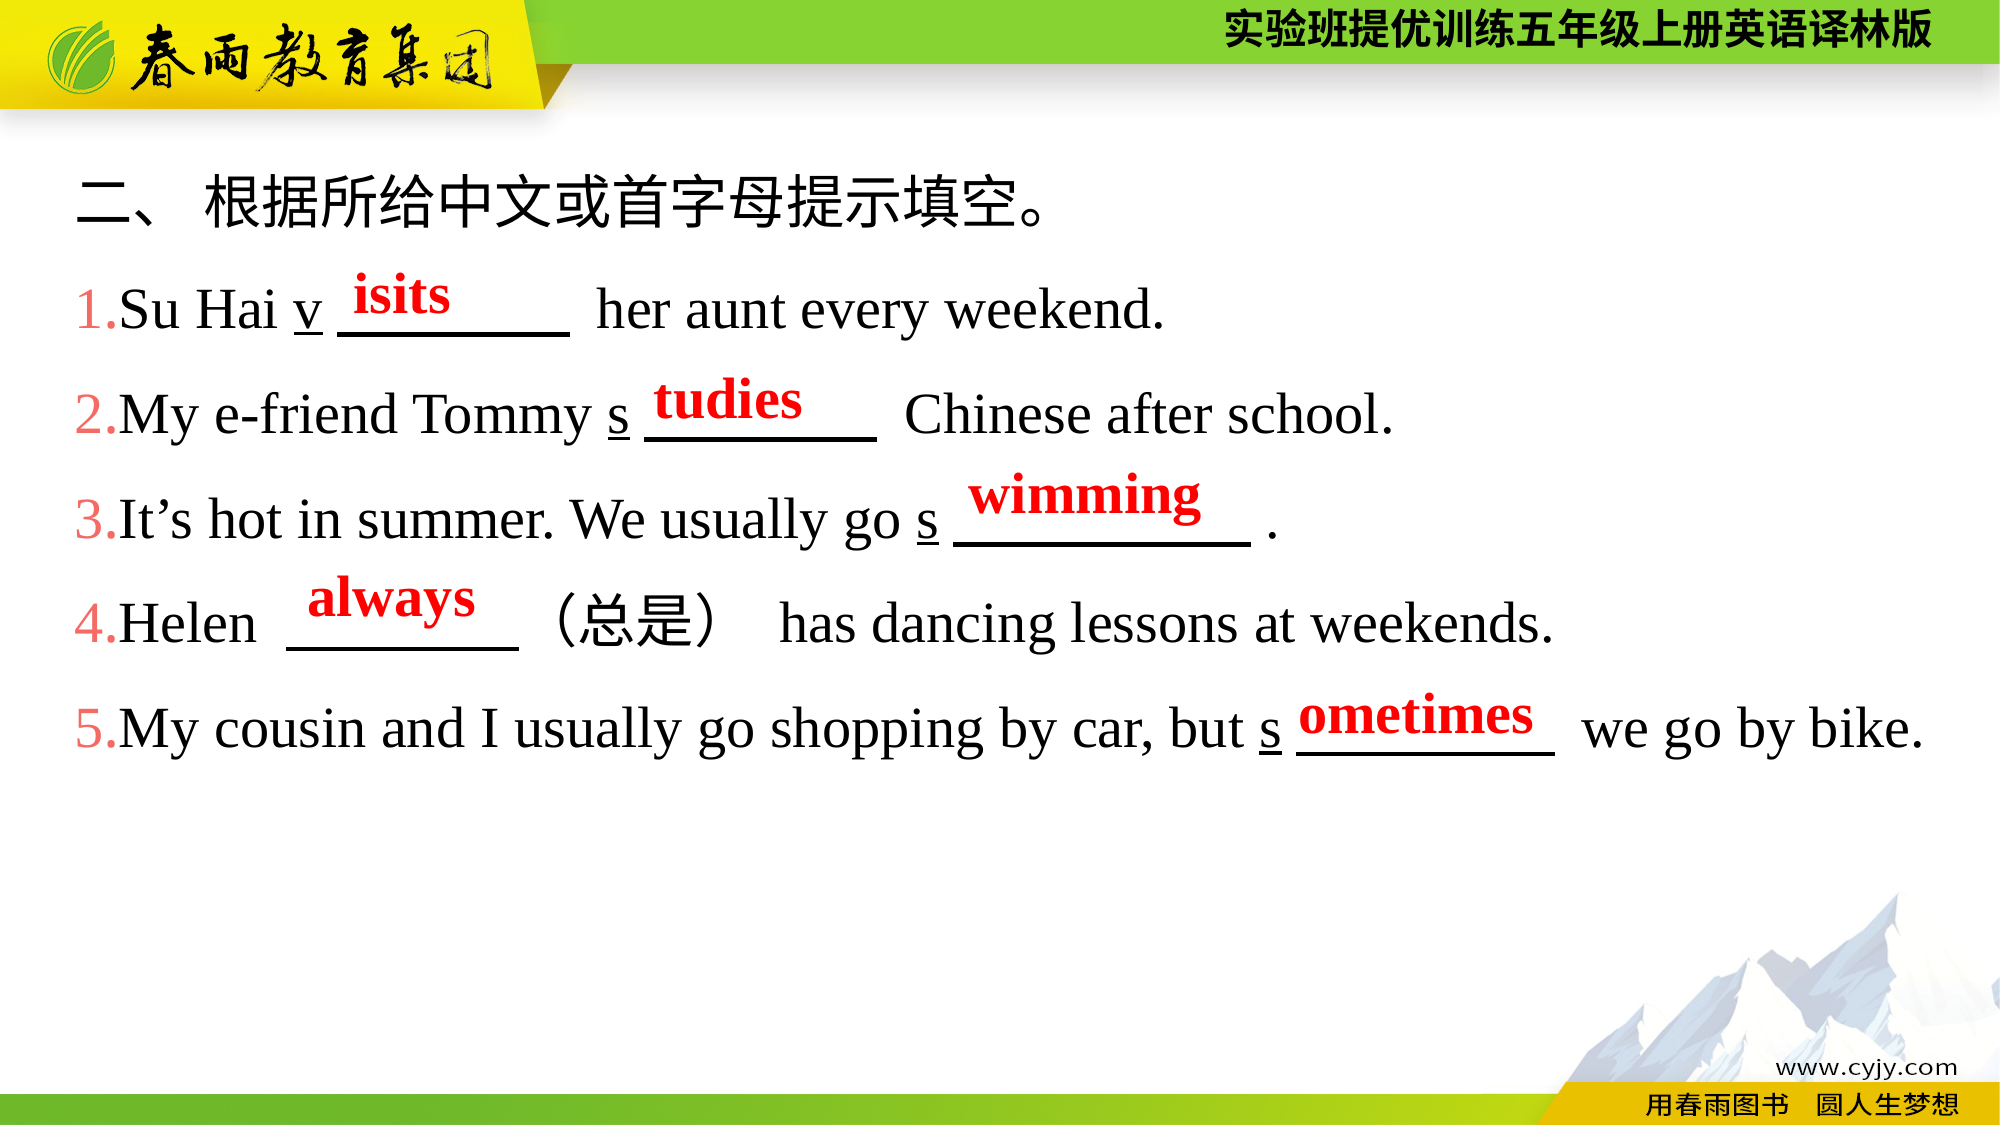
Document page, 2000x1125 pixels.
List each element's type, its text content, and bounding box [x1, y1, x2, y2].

text_box always [292, 550, 491, 636]
text_box tudies [638, 352, 818, 438]
text_box wimming [954, 447, 1218, 533]
text_box isits [338, 247, 467, 333]
text_box ometimes [1283, 667, 1550, 753]
list 二、 根据所给中文或首字母提示填空。 1.Su Hai v her aunt every weekend. 2.My e-friend Tommy s Chinese after school. 3.It’s hot in summer. We usually go s . 4.Helen （总是） has dancing lessons at weekends. 5.My cousin and I usually go shopping by car, but s we go by bike. [59, 122, 1944, 774]
picture [0, 0, 2000, 1125]
